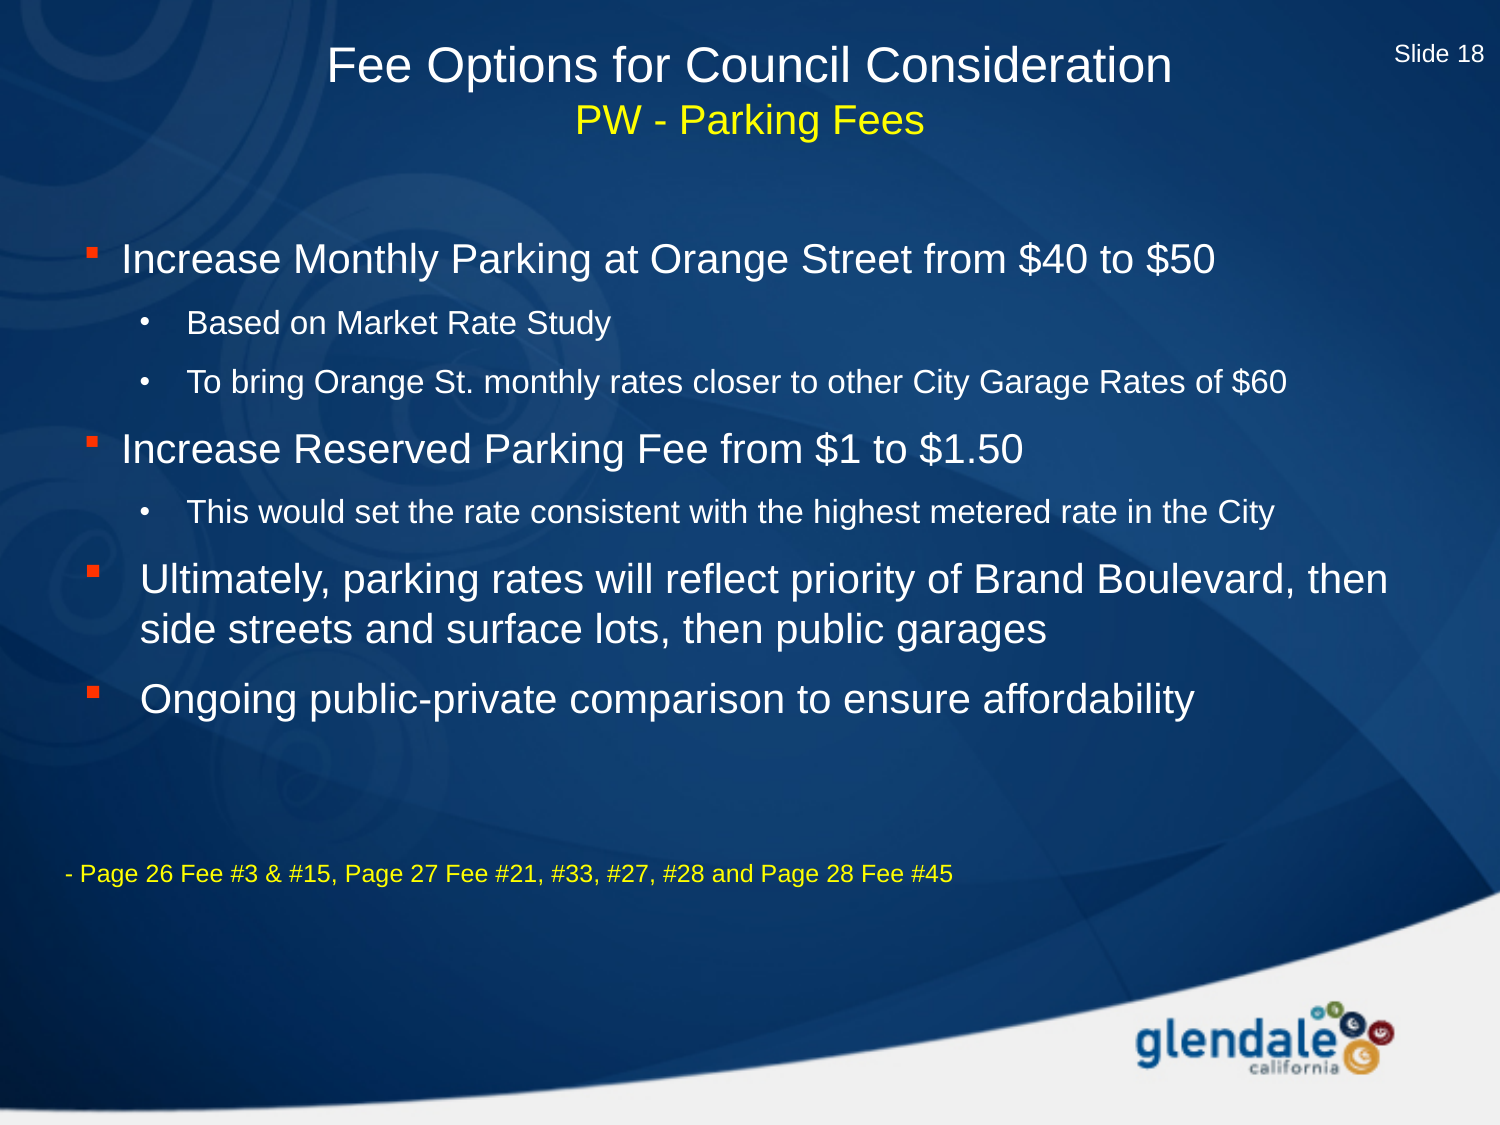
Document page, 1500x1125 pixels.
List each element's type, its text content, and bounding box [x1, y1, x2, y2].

picture [0, 0, 1500, 1125]
text_box - Page 26 Fee #3 & #15, Page 27 Fee #21, #33, #27, #28 and Page 28 Fee #45 [49, 849, 1188, 895]
text_box Fee Options for Council Consideration PW - Parking Fees [74, 0, 1425, 175]
slide_number Slide 18 [1425, 0, 1500, 75]
text_box Increase Monthly Parking at Orange Street from $40 to $50 Based on Market Rate Study To bring Orange St. monthly rates closer to other City Garage Rates of $60 Increase Reserved Parking Fee from $1 to $1.50 This would set the rate consistent with the highest metered rate in the City Ultimately, parking rates will reflect priority of Brand Boulevard, then side streets and surface lots, then public garages Ongoing public-private comparison to ensure affordability [68, 224, 1432, 613]
